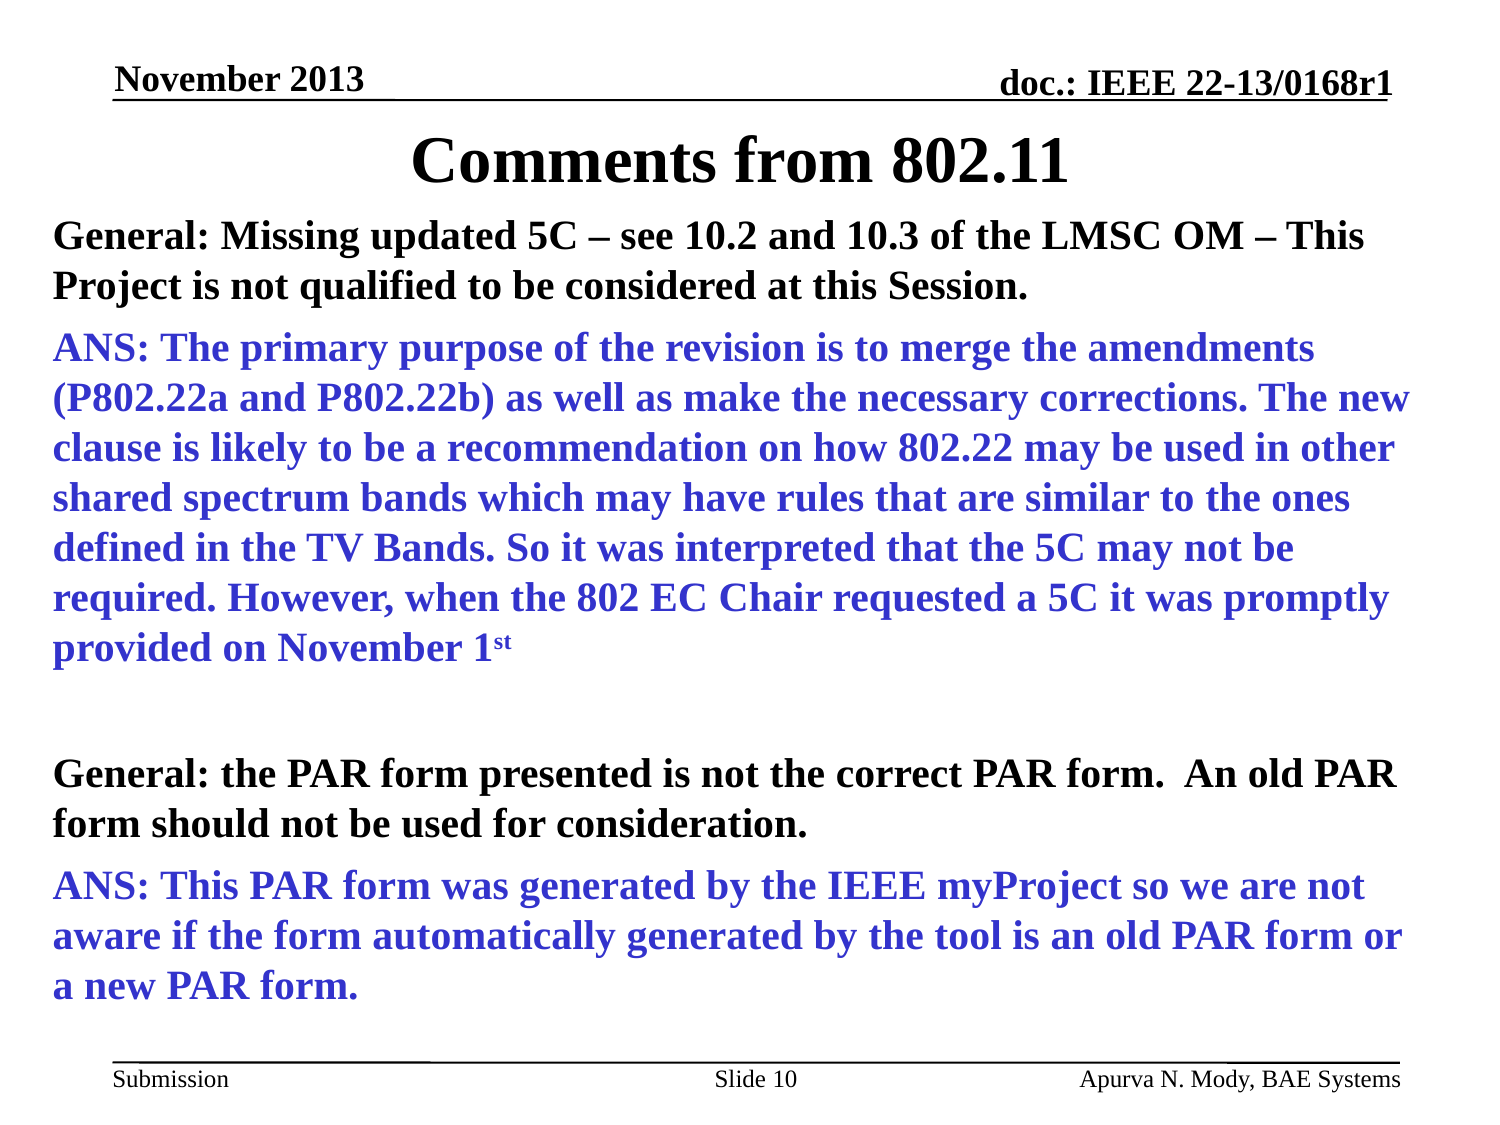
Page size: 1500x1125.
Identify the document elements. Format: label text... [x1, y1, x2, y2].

list General: Missing updated 5C – see 10.2 and 10.3 of the LMSC OM – This Project is not qualified to be considered at this Session. ANS: The primary purpose of the revision is to merge the amendments (P802.22a and P802.22b) as well as make the necessary corrections. The new clause is likely to be a recommendation on how 802.22 may be used in other shared spectrum bands which may have rules that are similar to the ones defined in the TV Bands. So it was interpreted that the 5C may not be required. However, when the 802 EC Chair requested a 5C it was promptly provided on November 1st General: the PAR form presented is not the correct PAR form. An old PAR form should not be used for consideration. ANS: This PAR form was generated by the IEEE myProject so we are not aware if the form automatically generated by the tool is an old PAR form or a new PAR form. [37, 199, 1451, 1026]
footer Apurva N. Mody, BAE Systems [878, 1061, 1402, 1093]
title Comments from 802.11 [112, 112, 1388, 199]
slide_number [114, 54, 423, 100]
slide_number Slide 10 [712, 1061, 800, 1123]
